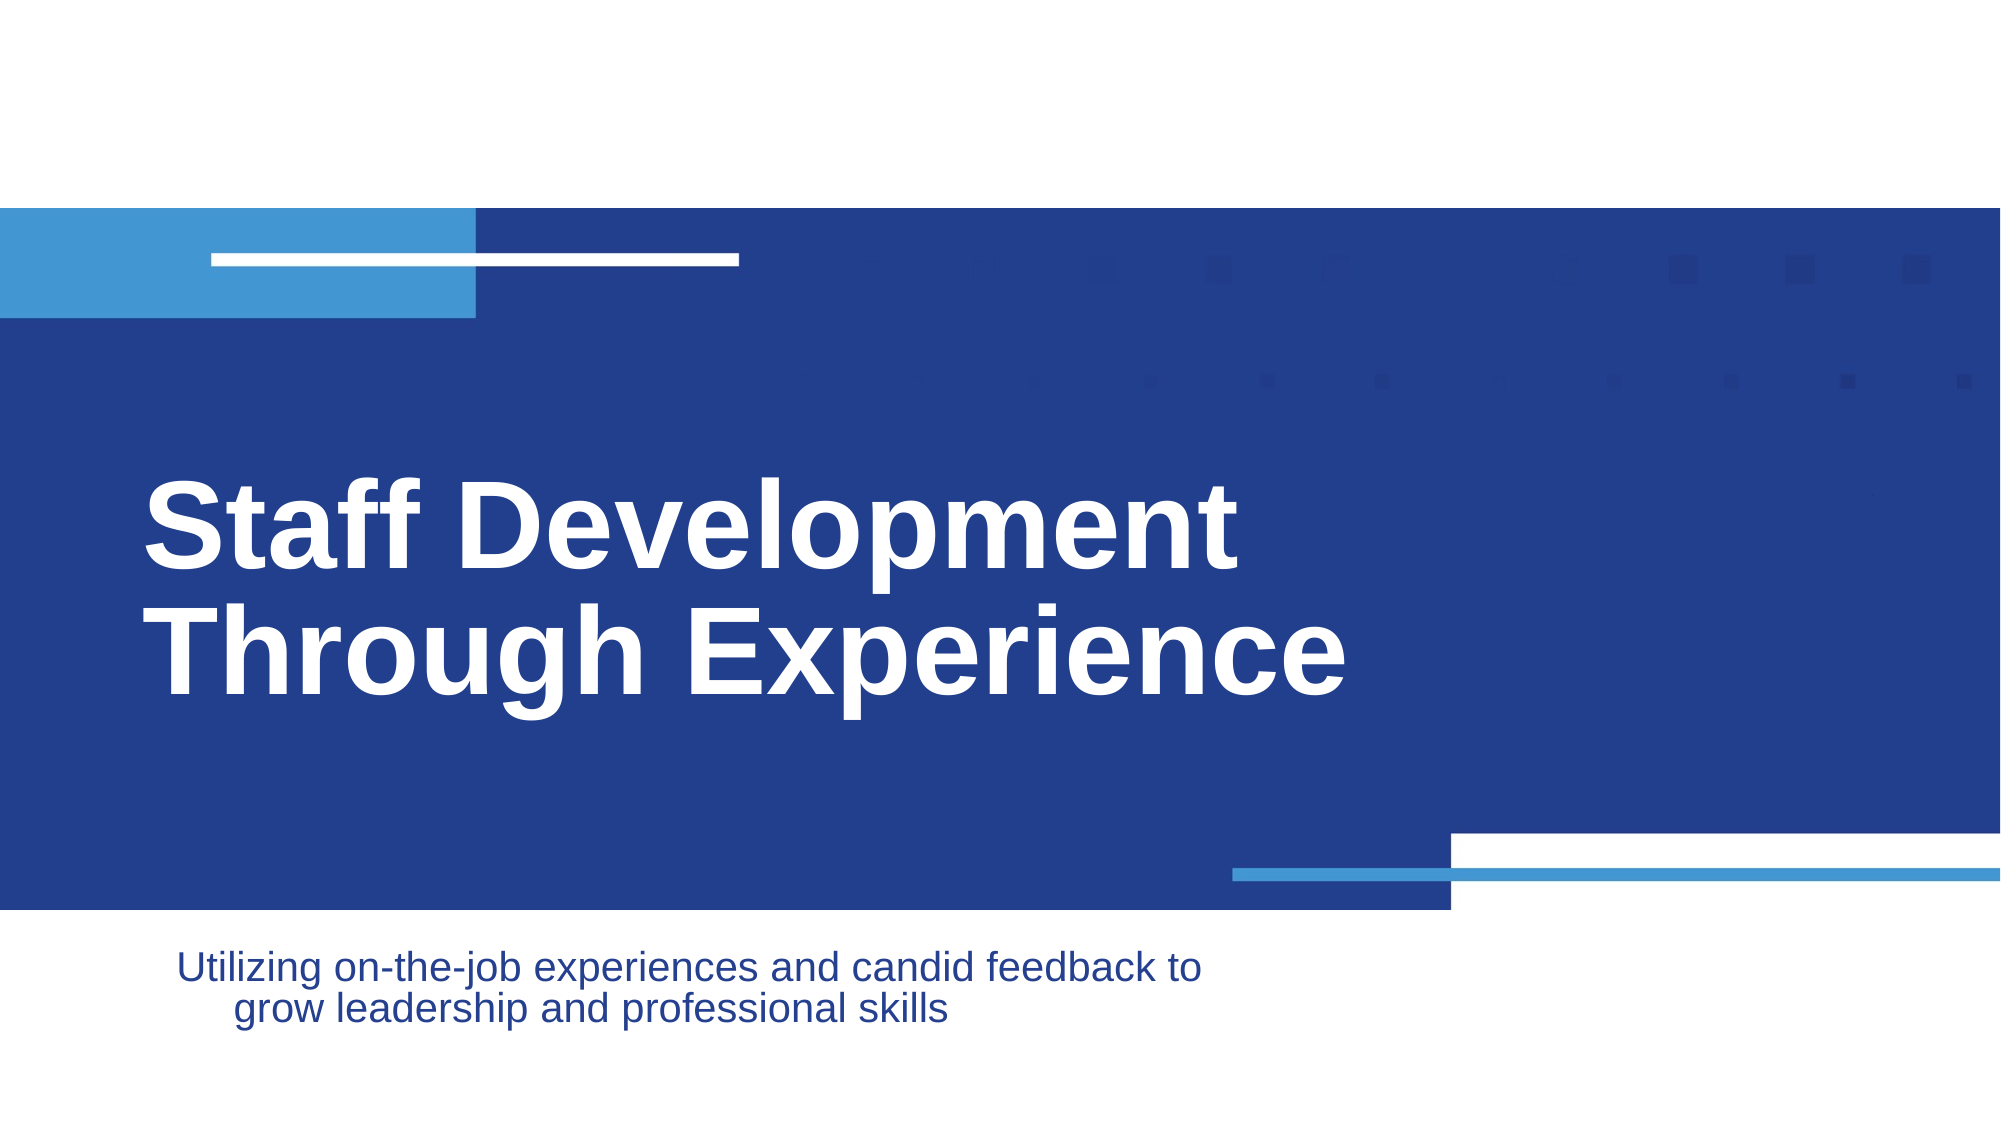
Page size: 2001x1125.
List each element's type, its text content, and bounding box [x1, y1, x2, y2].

subtitle Utilizing on-the-job experiences and candid feedback to grow leadership and professional skills [143, 940, 1299, 1104]
title Staff Development Through Experience [127, 320, 1644, 867]
picture [0, 208, 2001, 910]
